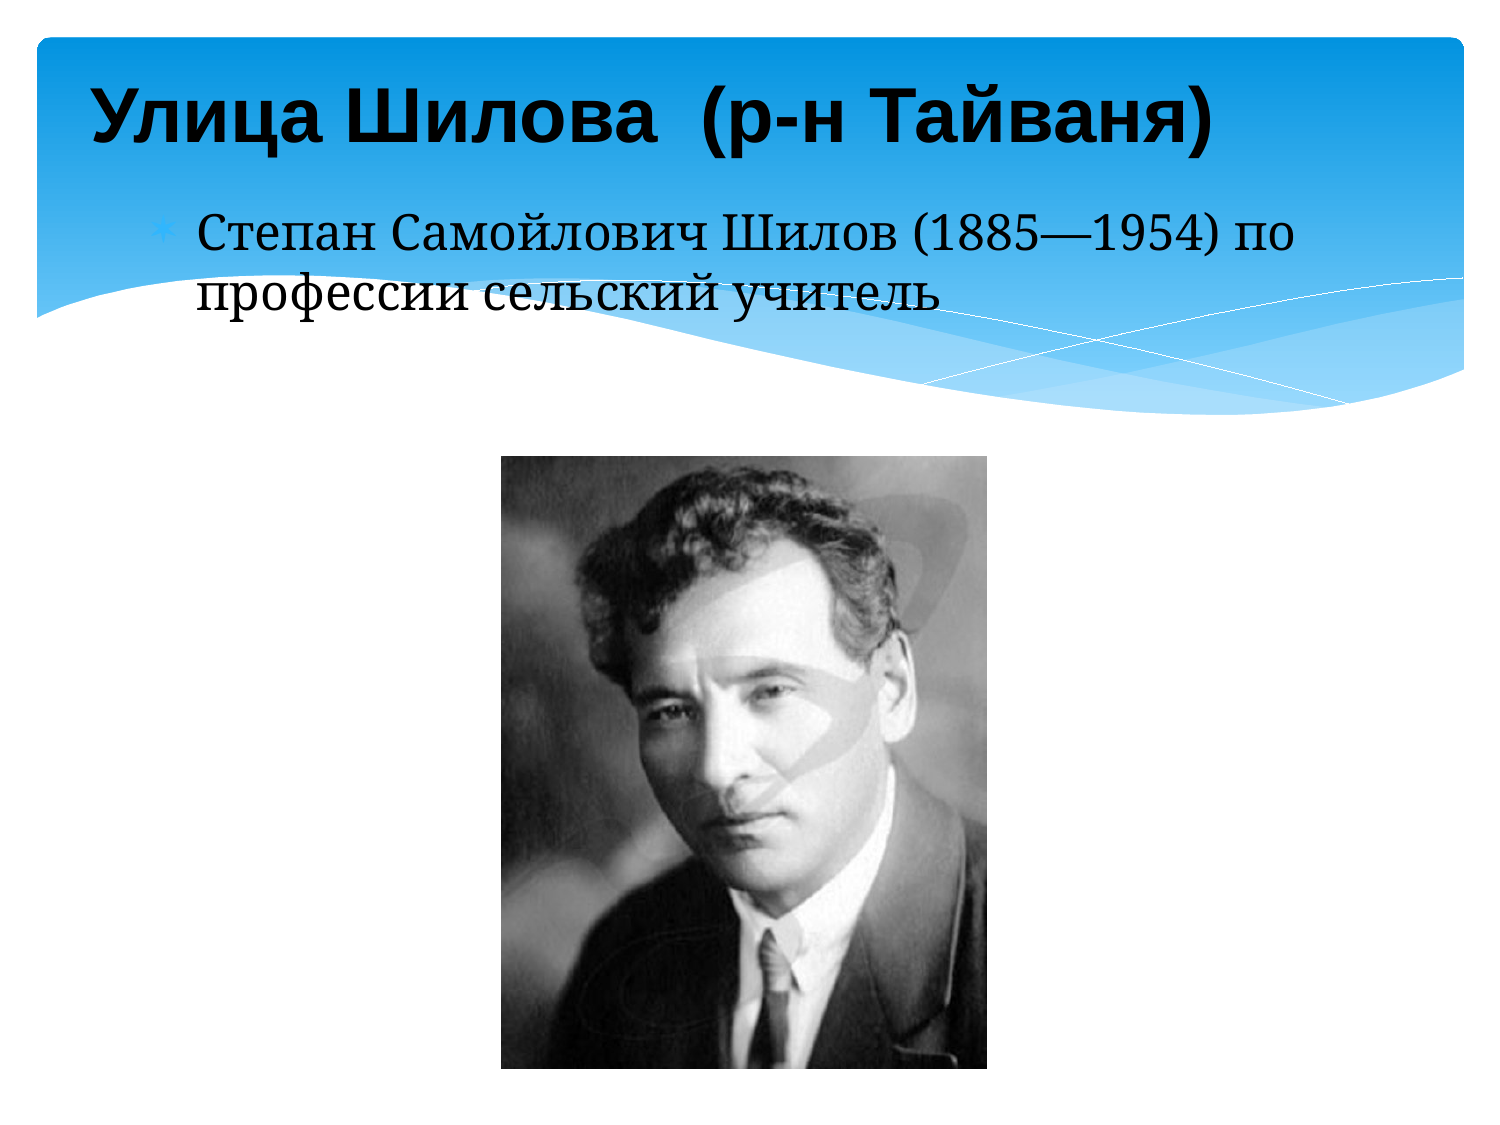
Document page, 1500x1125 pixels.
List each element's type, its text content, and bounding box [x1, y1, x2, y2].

picture [501, 455, 987, 1069]
list Степан Самойлович Шилов (1885—1954) по профессии сельский учитель [136, 261, 1352, 760]
title Улица Шилова (р-н Тайваня) [75, 55, 1425, 261]
